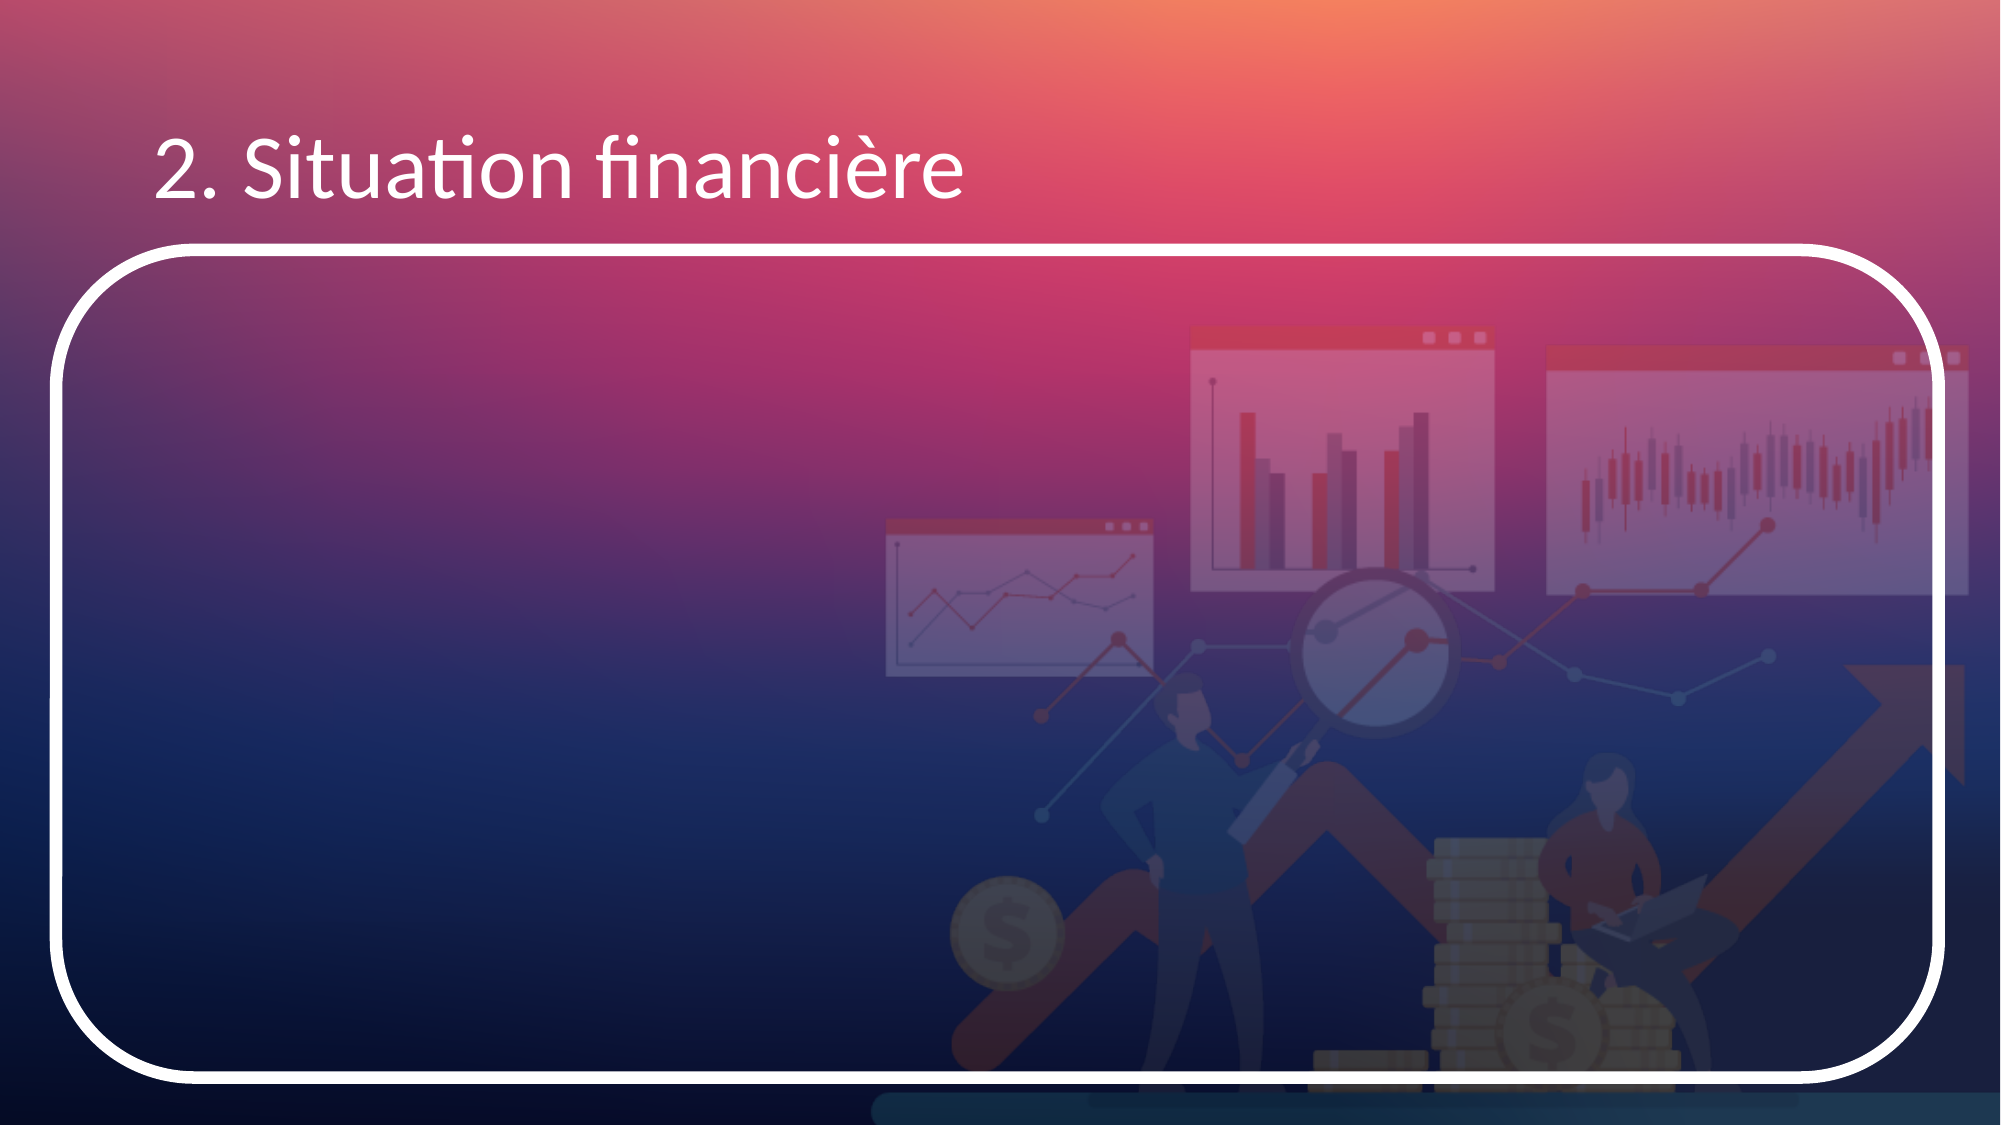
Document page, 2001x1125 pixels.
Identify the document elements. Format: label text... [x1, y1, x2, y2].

title 2. Situation financière [137, 59, 1863, 264]
text_box [55, 249, 1868, 1078]
picture [0, 0, 2001, 1125]
